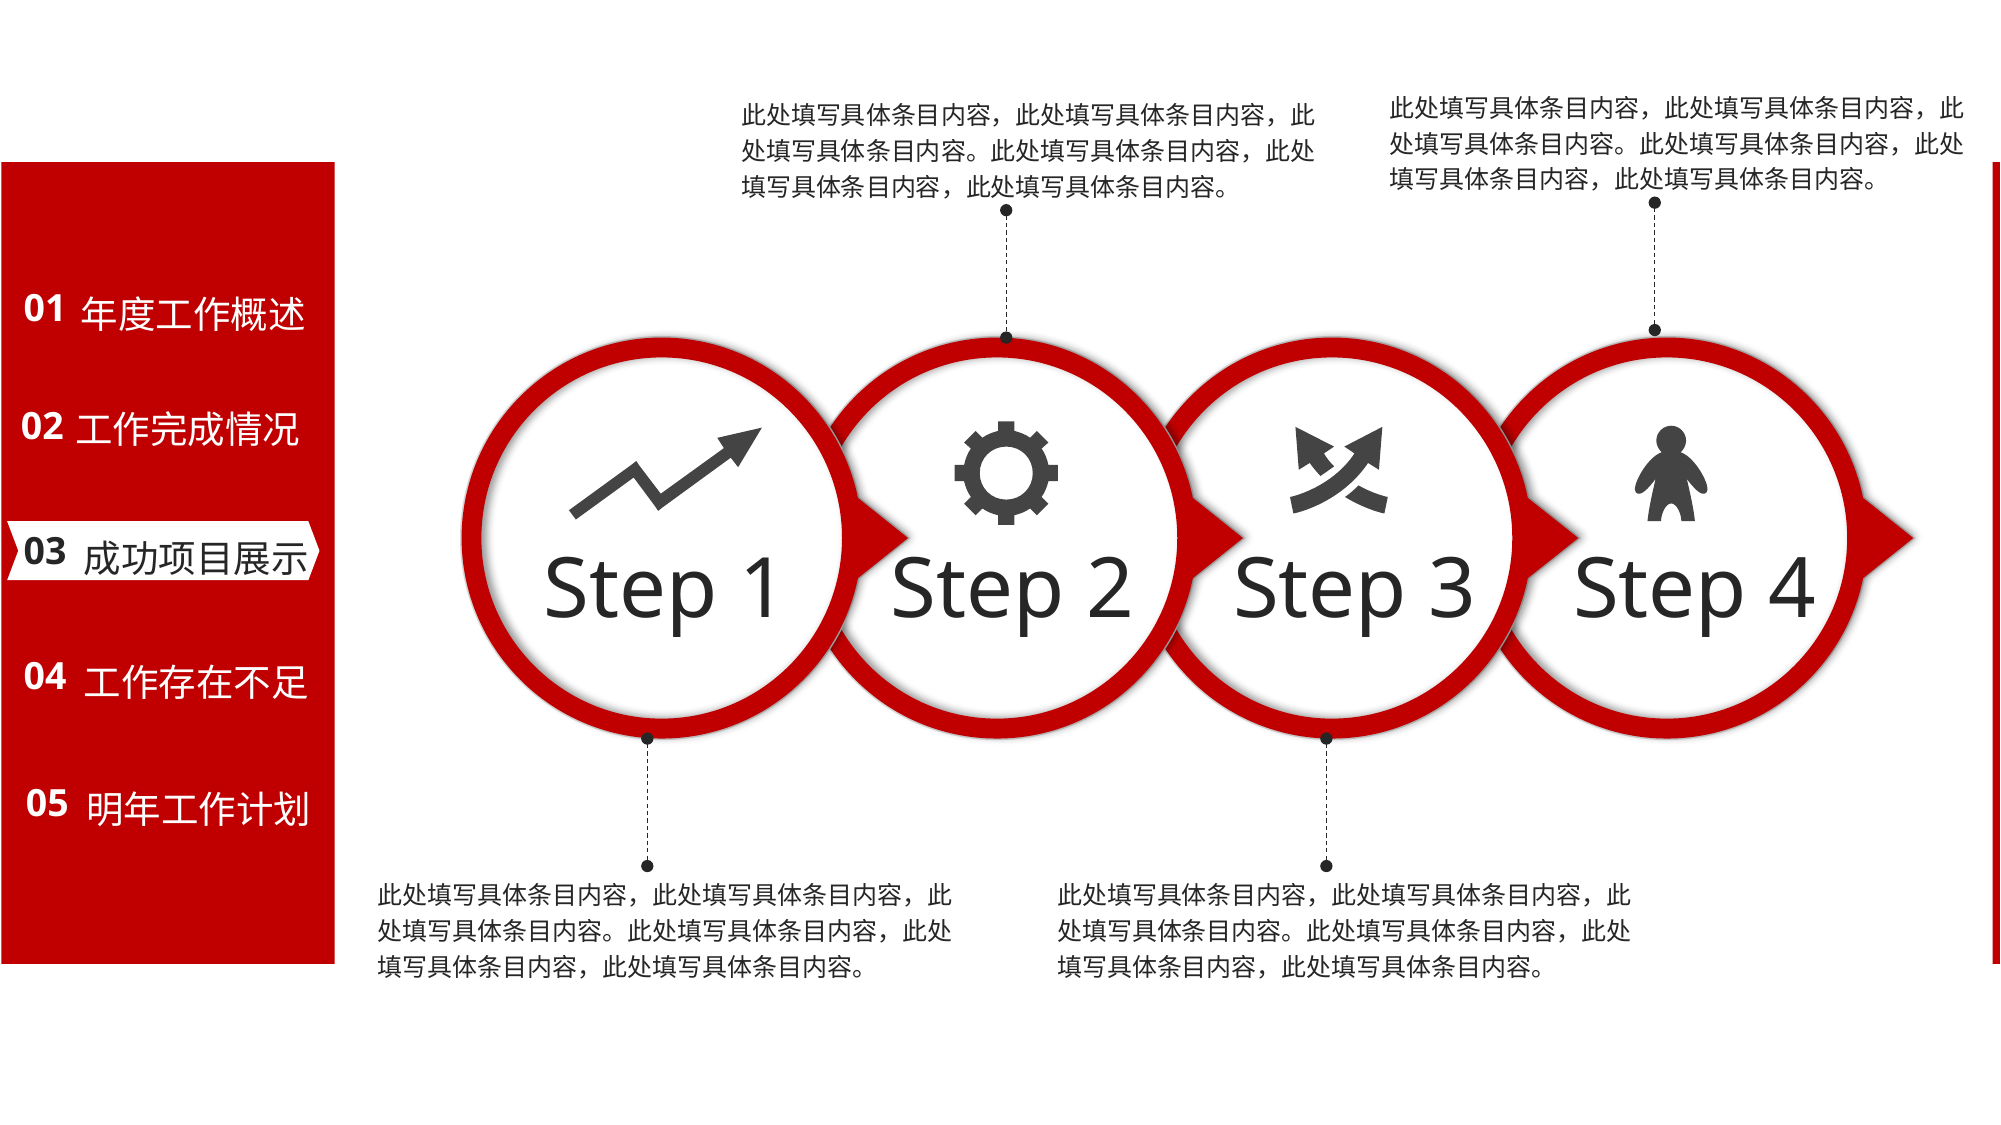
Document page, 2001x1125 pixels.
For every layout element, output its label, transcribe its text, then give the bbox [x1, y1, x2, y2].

text_box [0, 161, 336, 965]
text_box 03 [8, 519, 94, 644]
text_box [461, 337, 909, 739]
text_box 此处填写具体条目内容，此处填写具体条目内容，此处填写具体条目内容。此处填写具体条目内容，此处填写具体条目内容，此处填写具体条目内容。 [1042, 865, 1655, 989]
text_box 工作完成情况 [34, 376, 341, 459]
text_box 此处填写具体条目内容，此处填写具体条目内容，此处填写具体条目内容。此处填写具体条目内容，此处填写具体条目内容，此处填写具体条目内容。 [363, 865, 976, 989]
text_box 成功项目展示 [43, 504, 350, 588]
text_box 05 [10, 771, 96, 966]
text_box [1991, 161, 2000, 965]
text_box 年度工作概述 [40, 261, 347, 344]
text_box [1243, 337, 1579, 739]
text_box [1579, 337, 1914, 739]
text_box 此处填写具体条目内容，此处填写具体条目内容，此处填写具体条目内容。此处填写具体条目内容，此处填写具体条目内容，此处填写具体条目内容。 [1374, 78, 1988, 202]
text_box 工作存在不足 [43, 629, 350, 712]
text_box 此处填写具体条目内容，此处填写具体条目内容，此处填写具体条目内容。此处填写具体条目内容，此处填写具体条目内容，此处填写具体条目内容。 [726, 86, 1339, 209]
text_box 明年工作计划 [45, 756, 352, 839]
text_box 02 [6, 394, 91, 589]
text_box 04 [8, 644, 94, 839]
text_box 01 [8, 276, 94, 394]
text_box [909, 337, 1243, 739]
